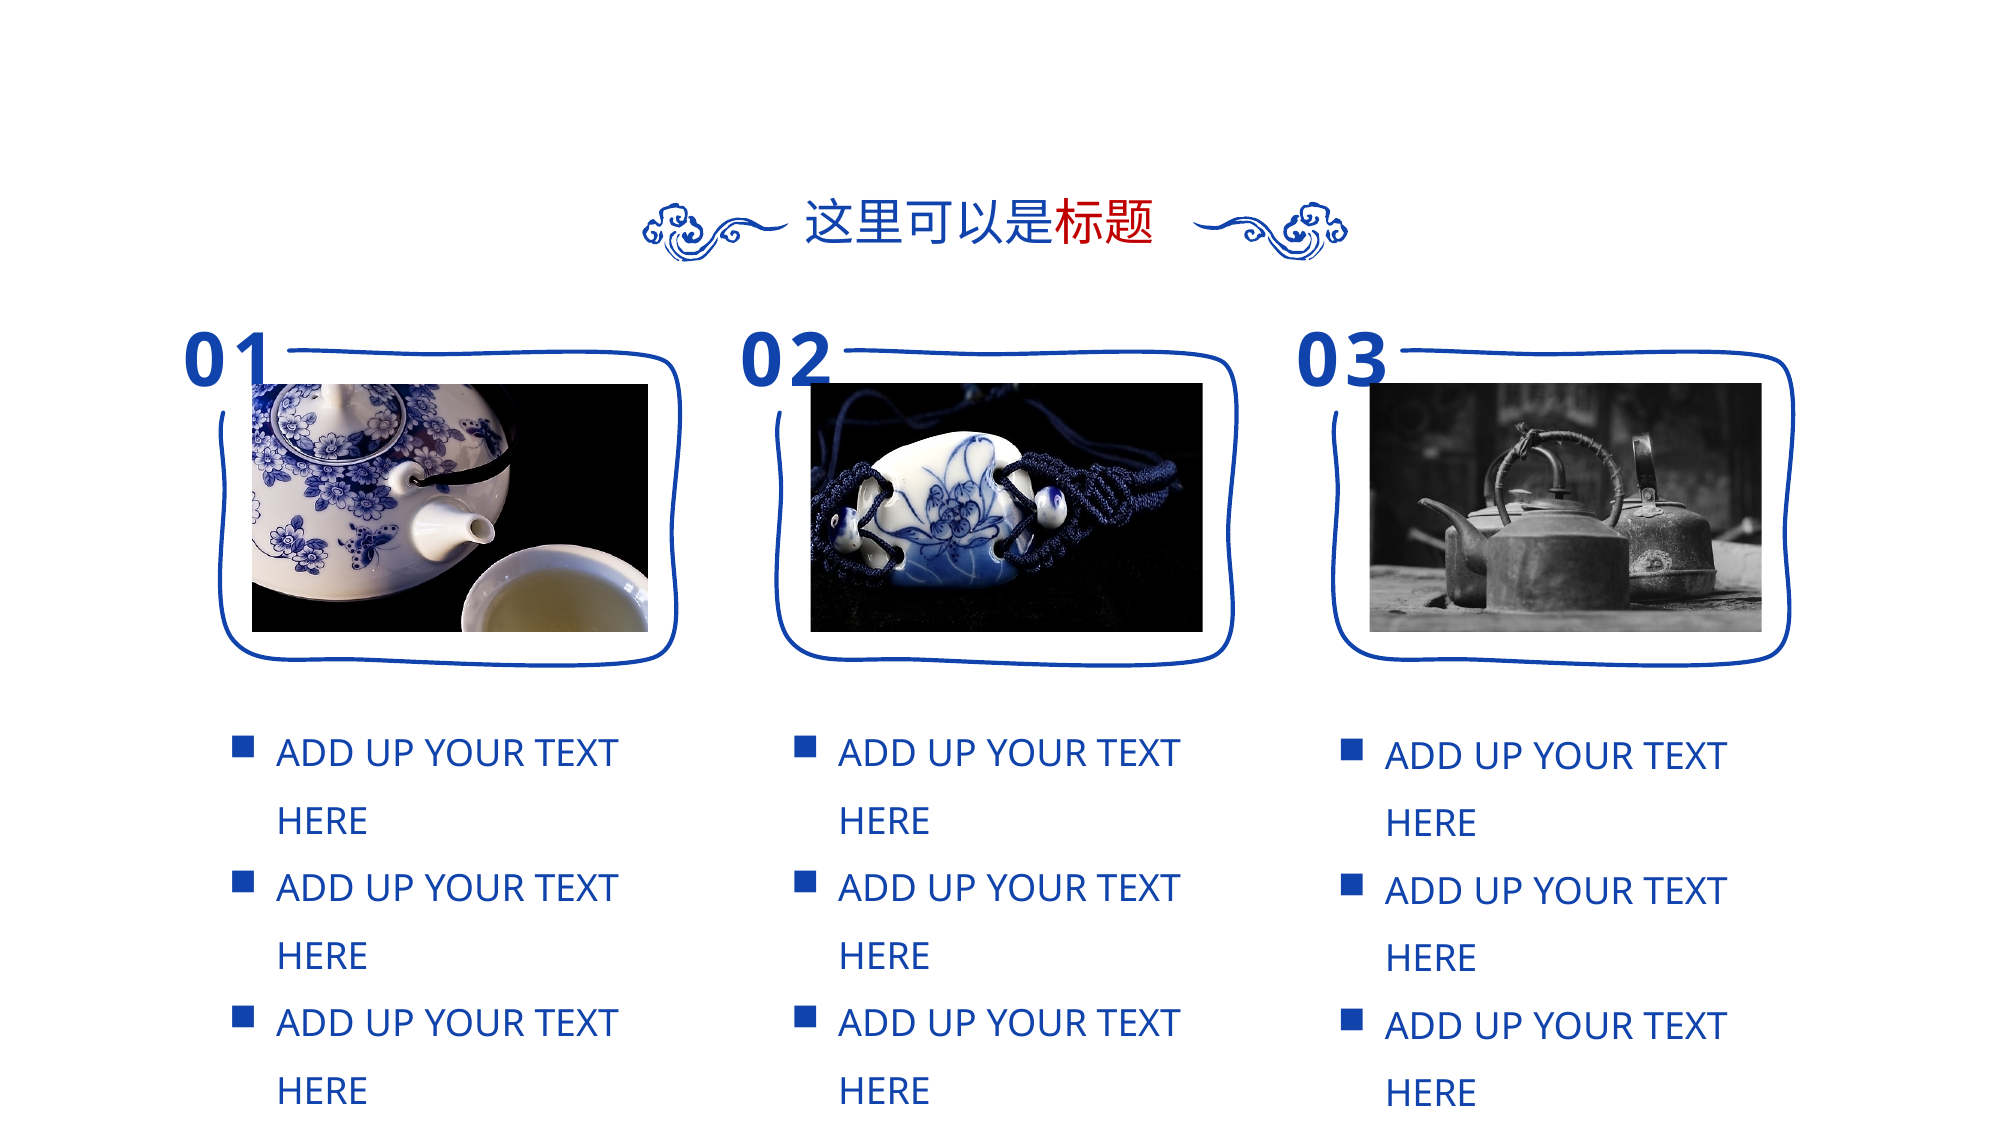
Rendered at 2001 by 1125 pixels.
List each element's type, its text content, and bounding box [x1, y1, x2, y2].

text_box [1332, 349, 1795, 667]
text_box ADD UP YOUR TEXT HERE ADD UP YOUR TEXT HERE ADD UP YOUR TEXT HERE [776, 699, 1248, 1125]
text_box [642, 183, 1348, 263]
text_box 02 [720, 303, 853, 409]
text_box ADD UP YOUR TEXT HERE ADD UP YOUR TEXT HERE ADD UP YOUR TEXT HERE [214, 699, 686, 1125]
text_box [775, 349, 1238, 667]
text_box ADD UP YOUR TEXT HERE ADD UP YOUR TEXT HERE ADD UP YOUR TEXT HERE [1323, 701, 1795, 1125]
text_box [218, 349, 682, 667]
text_box 01 [163, 303, 296, 409]
text_box [1369, 382, 1763, 633]
text_box 03 [1276, 303, 1410, 409]
text_box [251, 383, 649, 633]
text_box [809, 382, 1204, 633]
